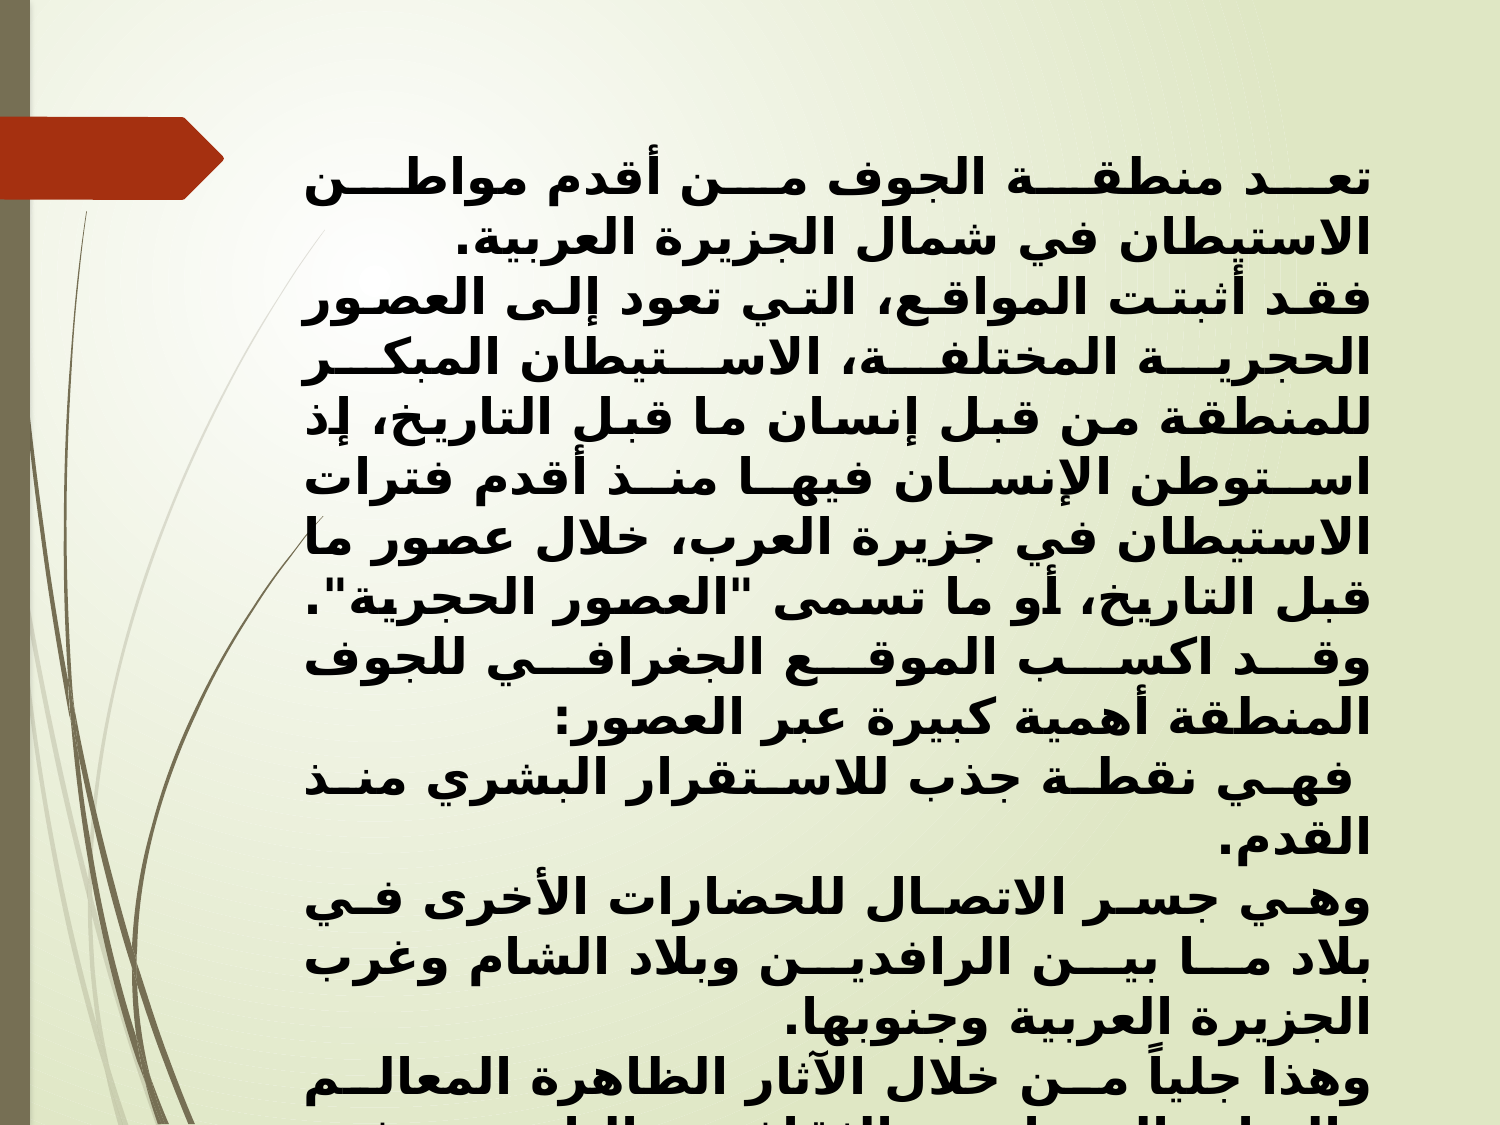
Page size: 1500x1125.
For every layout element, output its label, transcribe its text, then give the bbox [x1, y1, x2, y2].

text_box تعد منطقة الجوف من أقدم مواطن الاستيطان في شمال الجزيرة العربية. فقد أثبتت المواقع، التي تعود إلى العصور الحجرية المختلفة، الاستيطان المبكر للمنطقة من قبل إنسان ما قبل التاريخ، إذ استوطن الإنسان فيها منذ أقدم فترات الاستيطان في جزيرة العرب، خلال عصور ما قبل التاريخ، أو ما تسمى "العصور الحجرية". وقد اكسب الموقع الجغرافي للجوف المنطقة أهمية كبيرة عبر العصور: فهي نقطة جذب للاستقرار البشري منذ القدم. وهي جسر الاتصال للحضارات الأخرى في بلاد ما بين الرافدين وبلاد الشام وغرب الجزيرة العربية وجنوبها. وهذا جلياً من خلال الآثار الظاهرة المعالم والتراث العمراني والثقافي والتاريخي في المنطقة. [289, 137, 1388, 1125]
